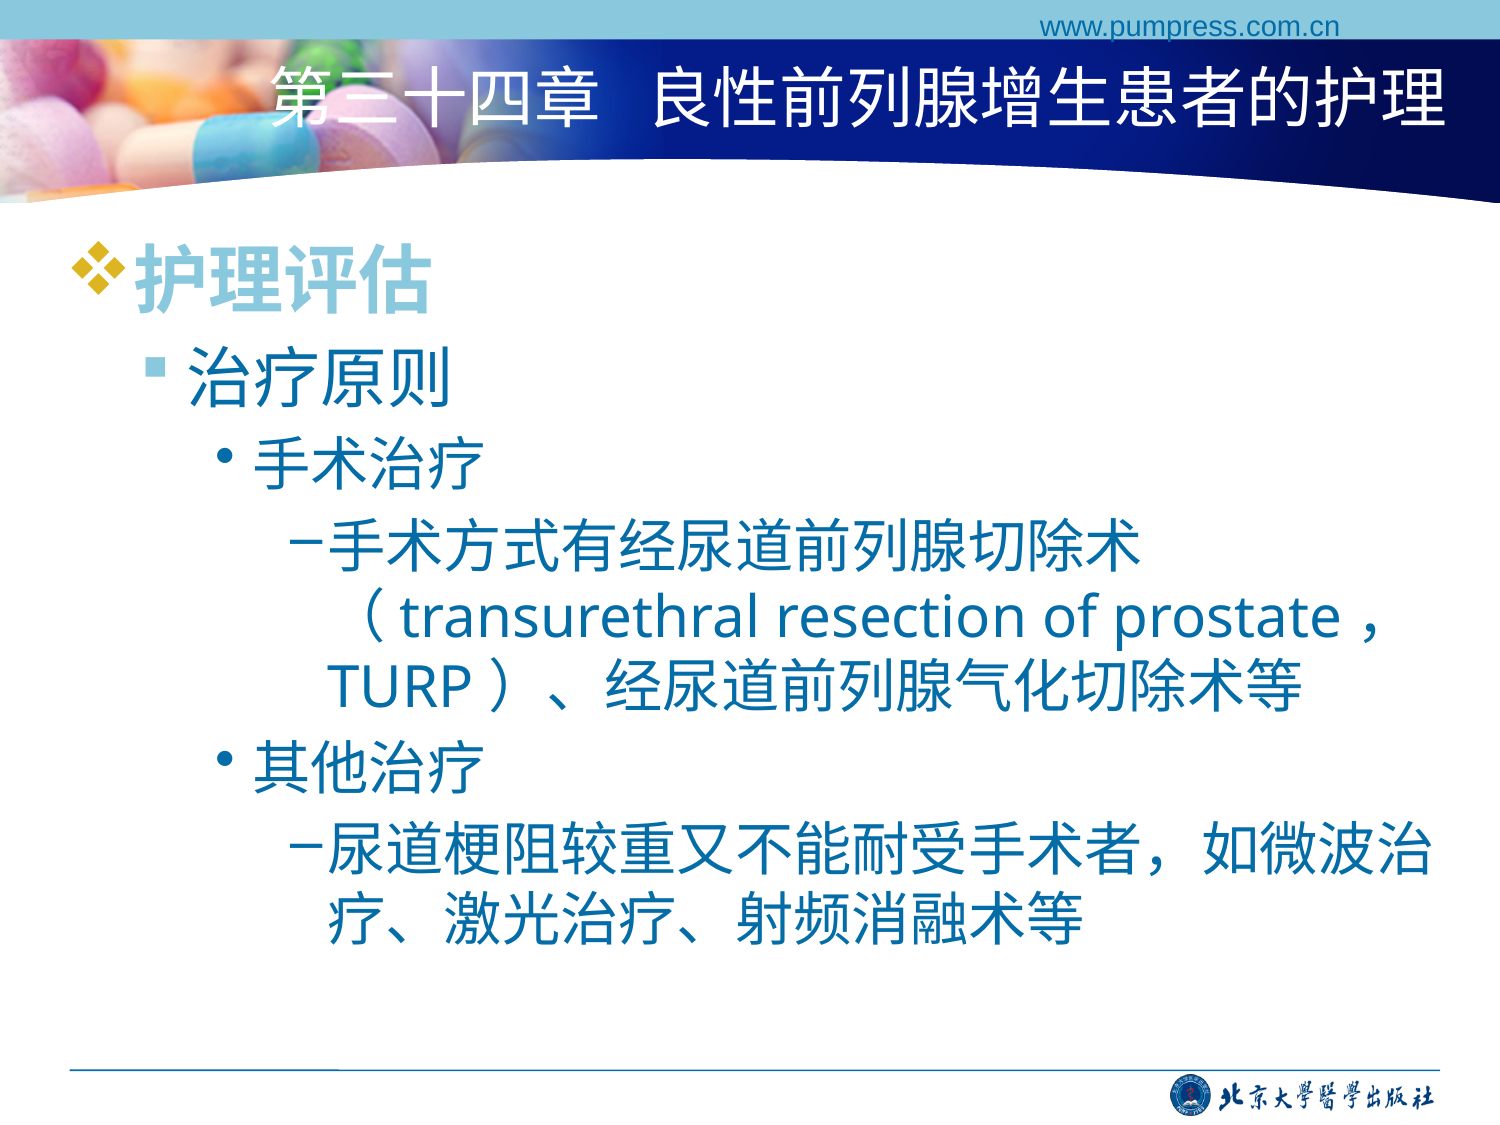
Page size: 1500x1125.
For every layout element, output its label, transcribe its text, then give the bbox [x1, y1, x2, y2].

picture [1170, 1074, 1436, 1118]
slide_number www.pumpress.com.cn [1025, 0, 1463, 38]
picture [0, 40, 1500, 203]
list 护理评估 治疗原则 手术治疗 手术方式有经尿道前列腺切除术（transurethral resection of prostate，TURP）、经尿道前列腺气化切除术等 其他治疗 尿道梗阻较重又不能耐受手术者，如微波治疗、激光治疗、射频消融术等 [49, 224, 1463, 1026]
title 第三十四章 良性前列腺增生患者的护理 [137, 49, 1463, 143]
